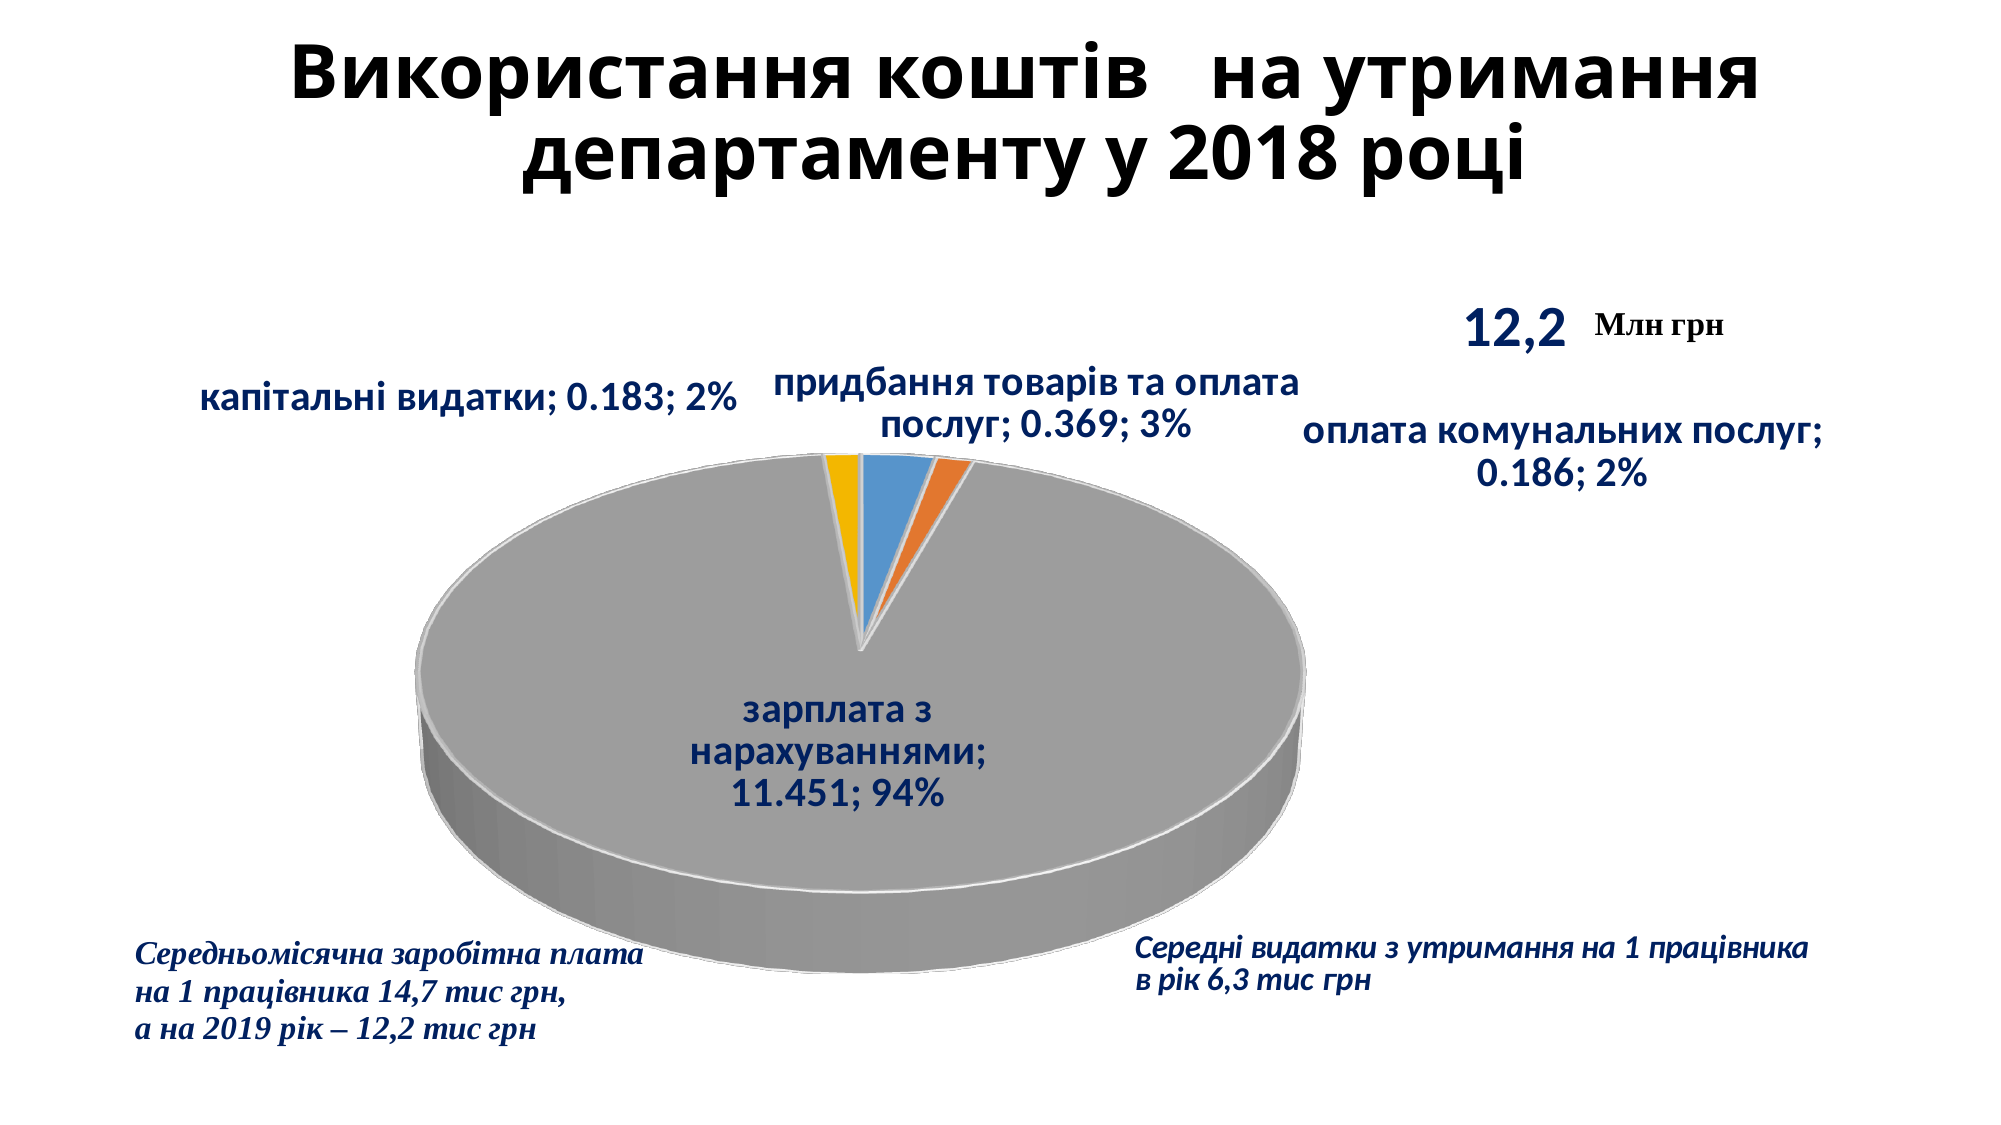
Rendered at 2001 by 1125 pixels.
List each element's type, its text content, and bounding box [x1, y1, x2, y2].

title Використання коштів на утримання департаменту у 2018 році [50, 64, 2000, 165]
chart [119, 283, 1845, 1069]
